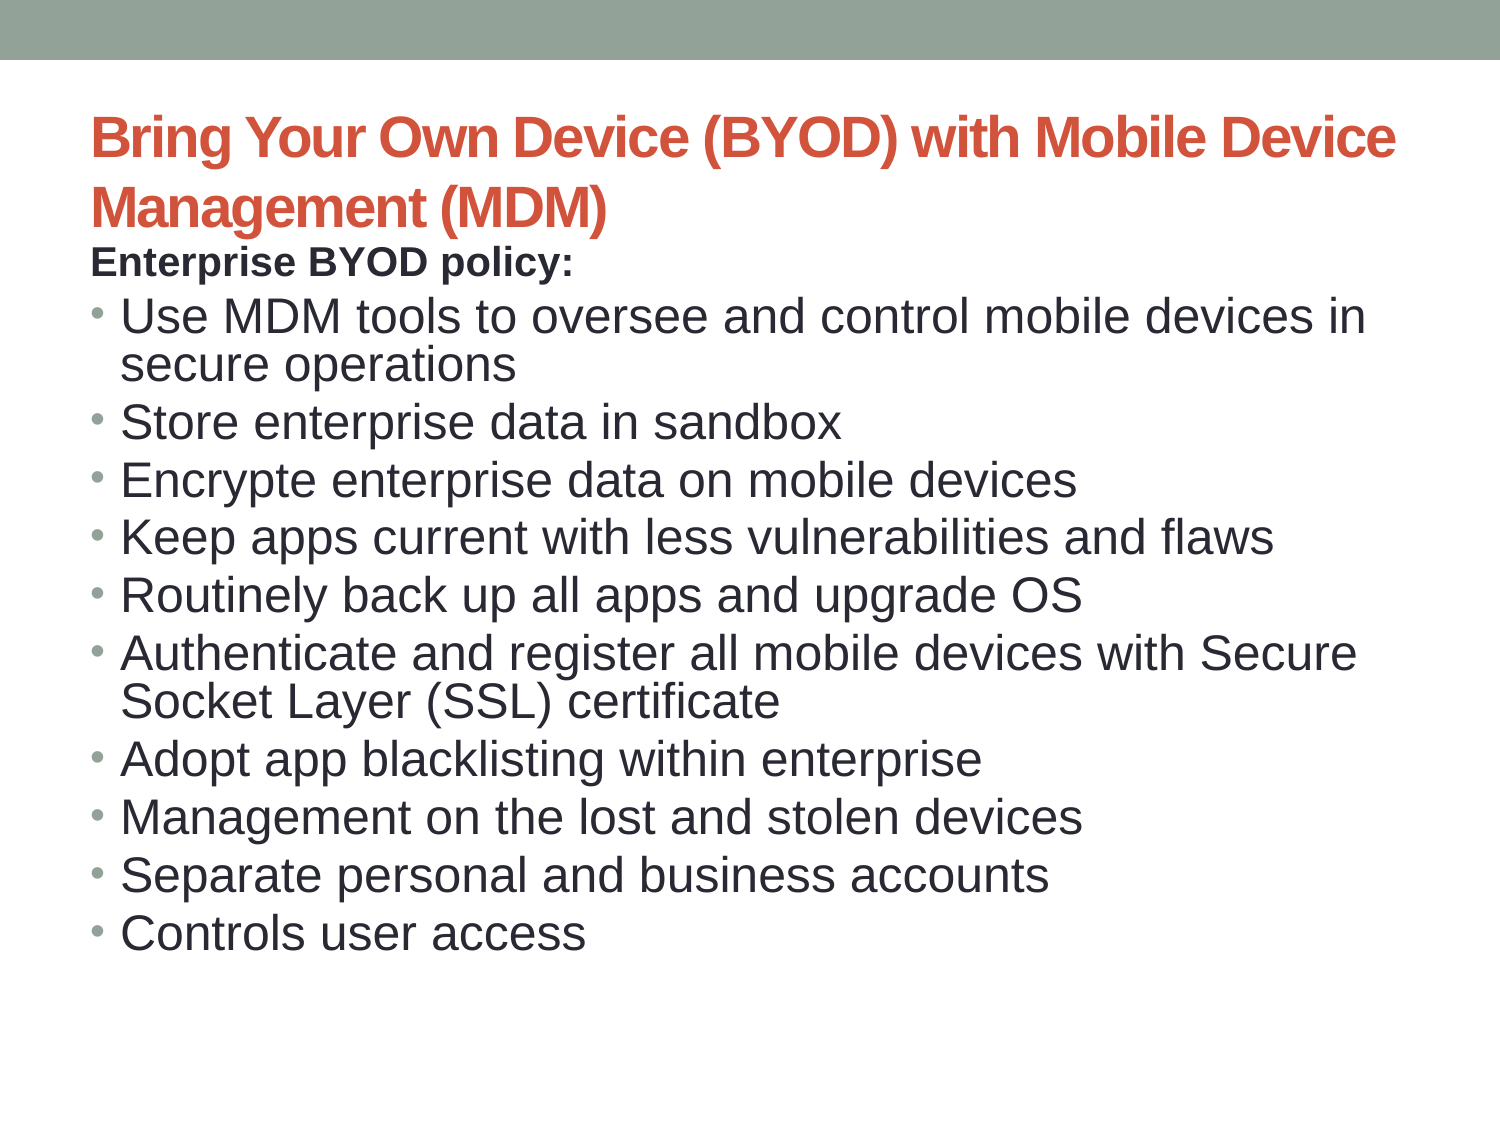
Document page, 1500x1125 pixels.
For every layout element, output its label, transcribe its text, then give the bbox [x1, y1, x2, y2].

list Enterprise BYOD policy: Use MDM tools to oversee and control mobile devices in secure operations Store enterprise data in sandbox Encrypte enterprise data on mobile devices Keep apps current with less vulnerabilities and flaws Routinely back up all apps and upgrade OS Authenticate and register all mobile devices with Secure Socket Layer (SSL) certificate Adopt app blacklisting within enterprise Management on the lost and stolen devices Separate personal and business accounts Controls user access [75, 237, 1425, 1075]
title Bring Your Own Device (BYOD) with Mobile Device Management (MDM) [75, 87, 1425, 237]
